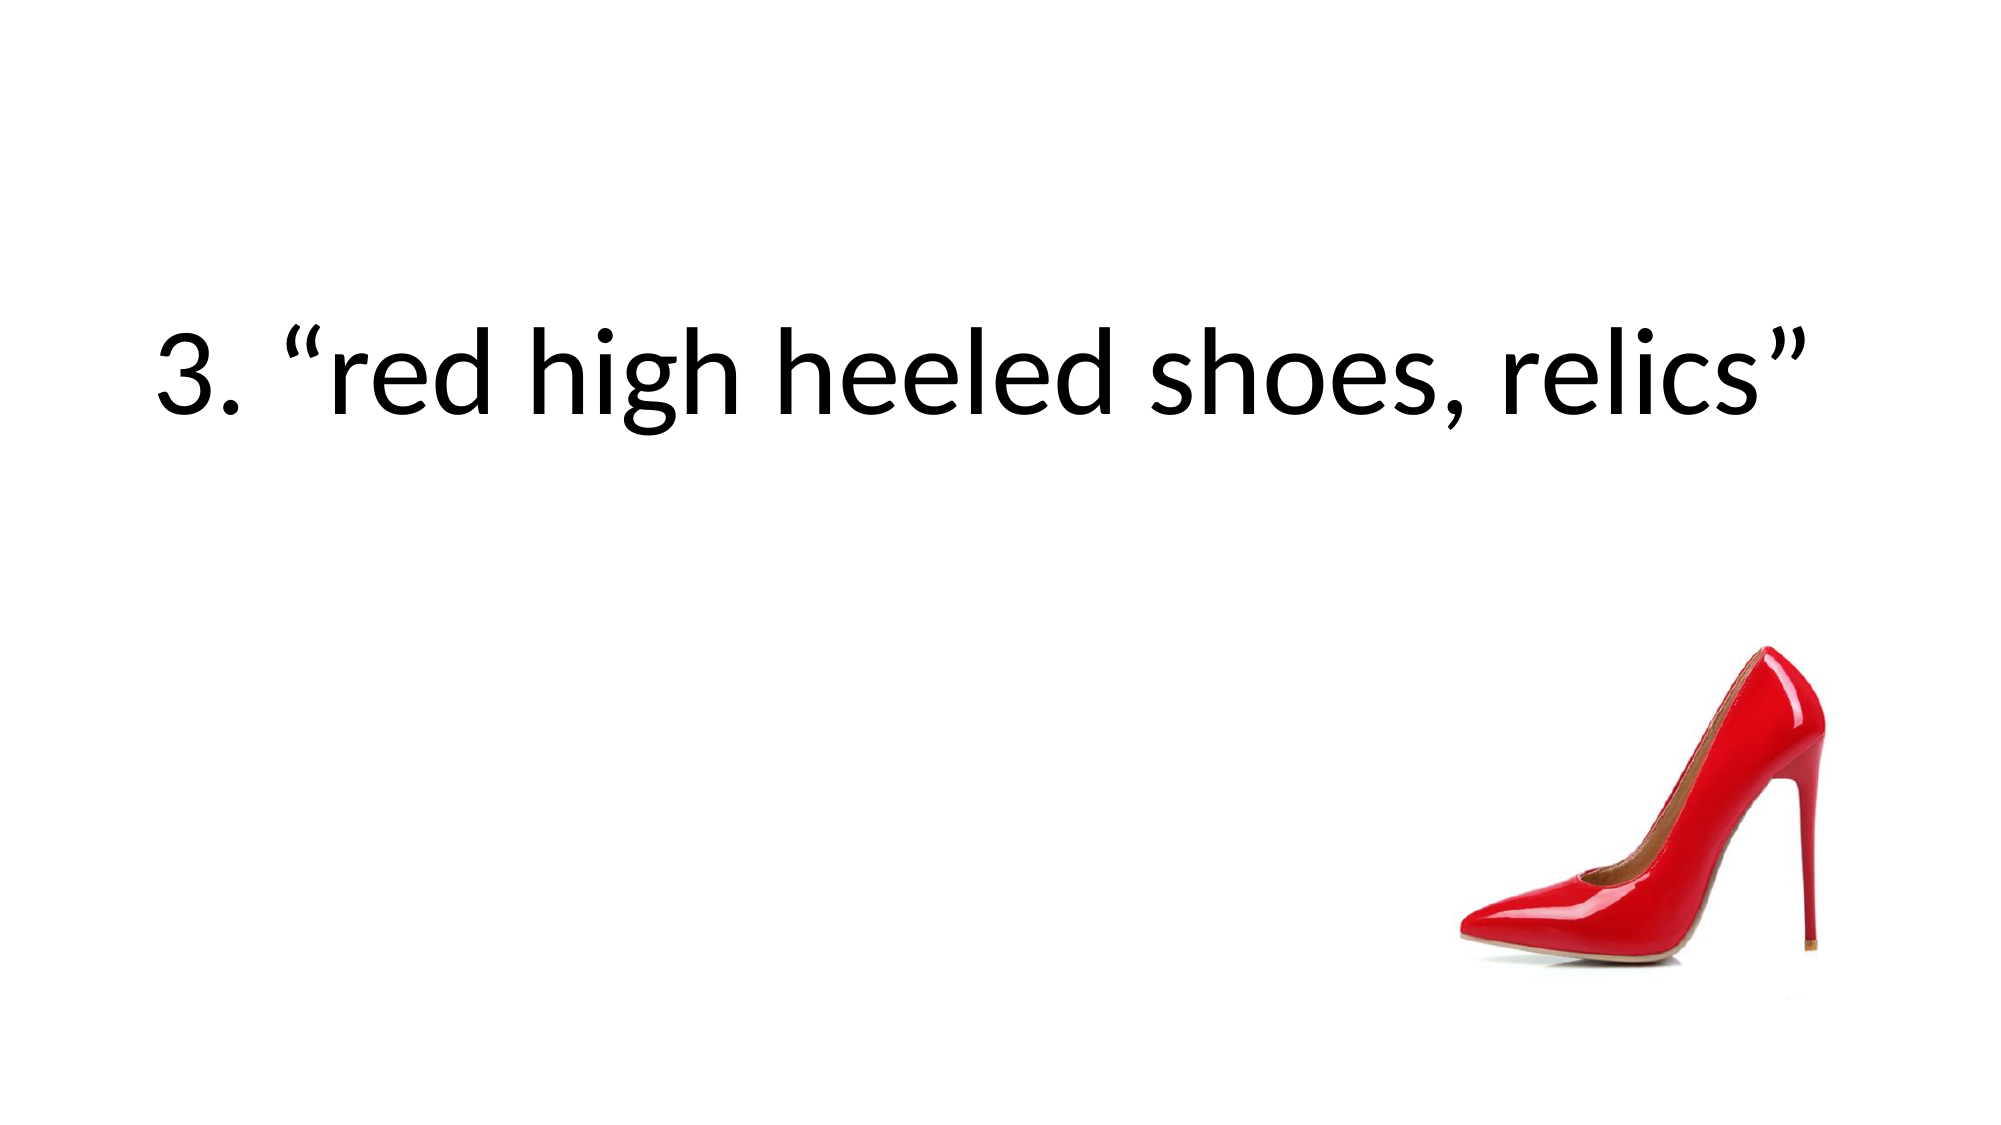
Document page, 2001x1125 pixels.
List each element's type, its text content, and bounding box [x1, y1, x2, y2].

list 3. “red high heeled shoes, relics” [137, 299, 1863, 1014]
picture [1423, 559, 1863, 999]
